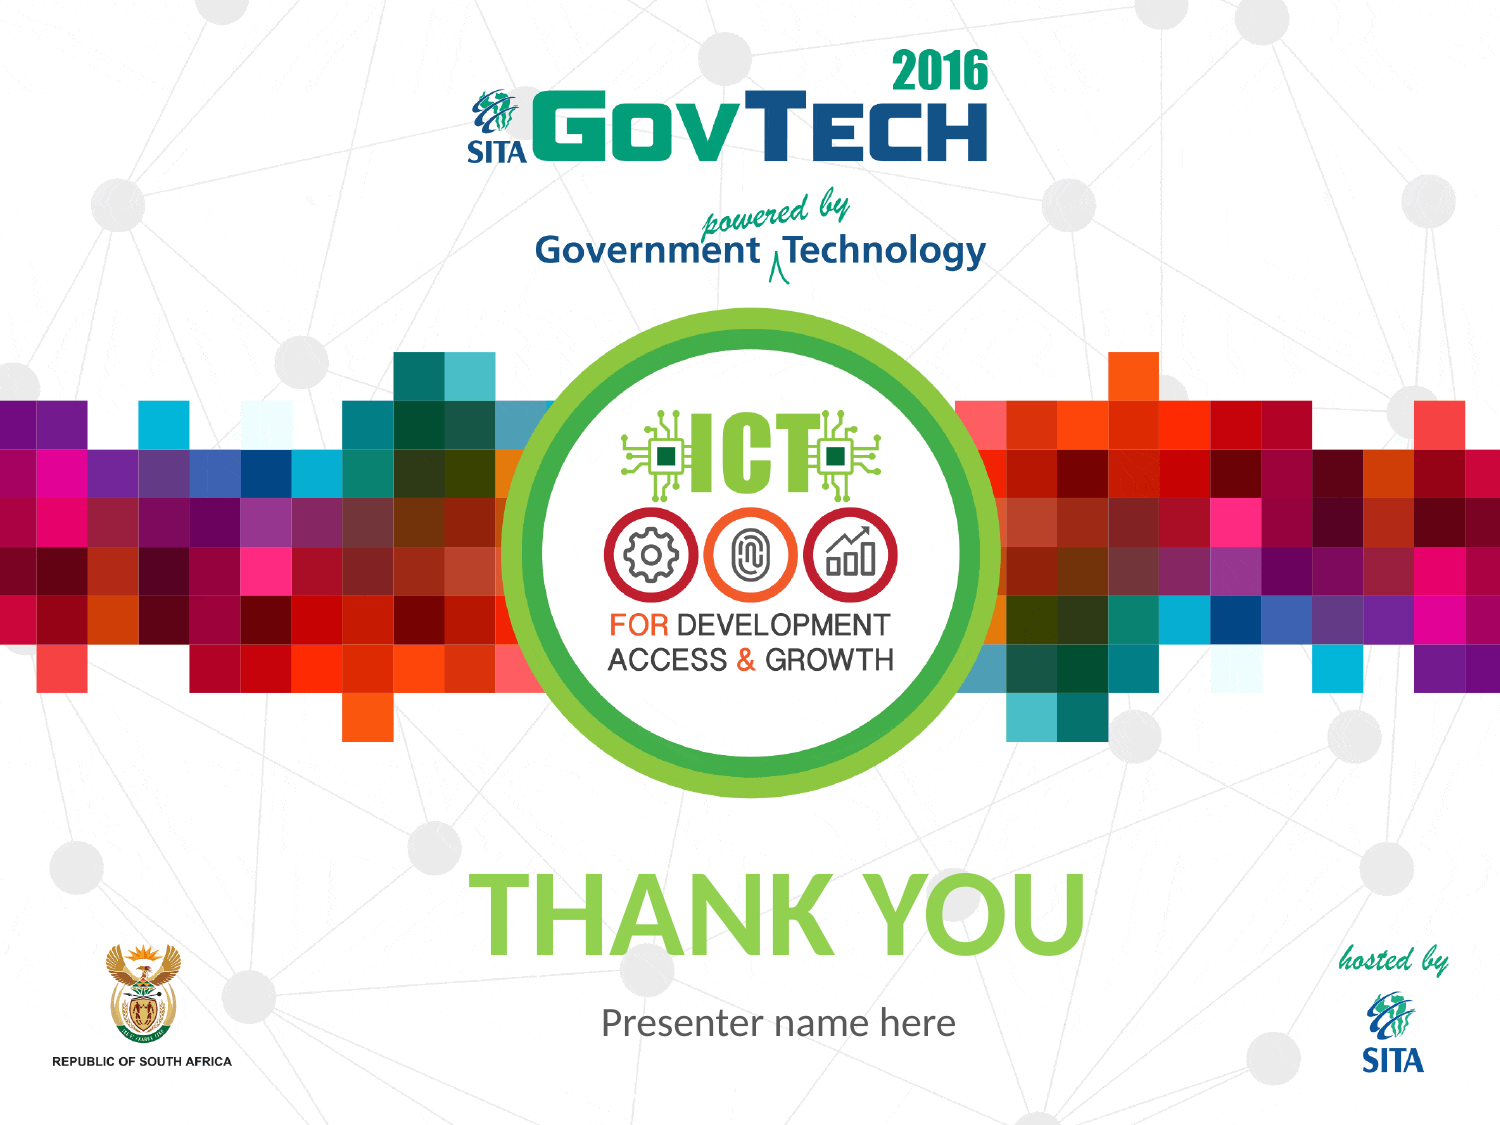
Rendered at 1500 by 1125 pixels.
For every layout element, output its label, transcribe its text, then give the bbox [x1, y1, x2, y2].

subtitle Presenter name here [253, 987, 1304, 1044]
picture [0, 0, 1500, 1125]
title THANK YOU [253, 869, 1306, 988]
